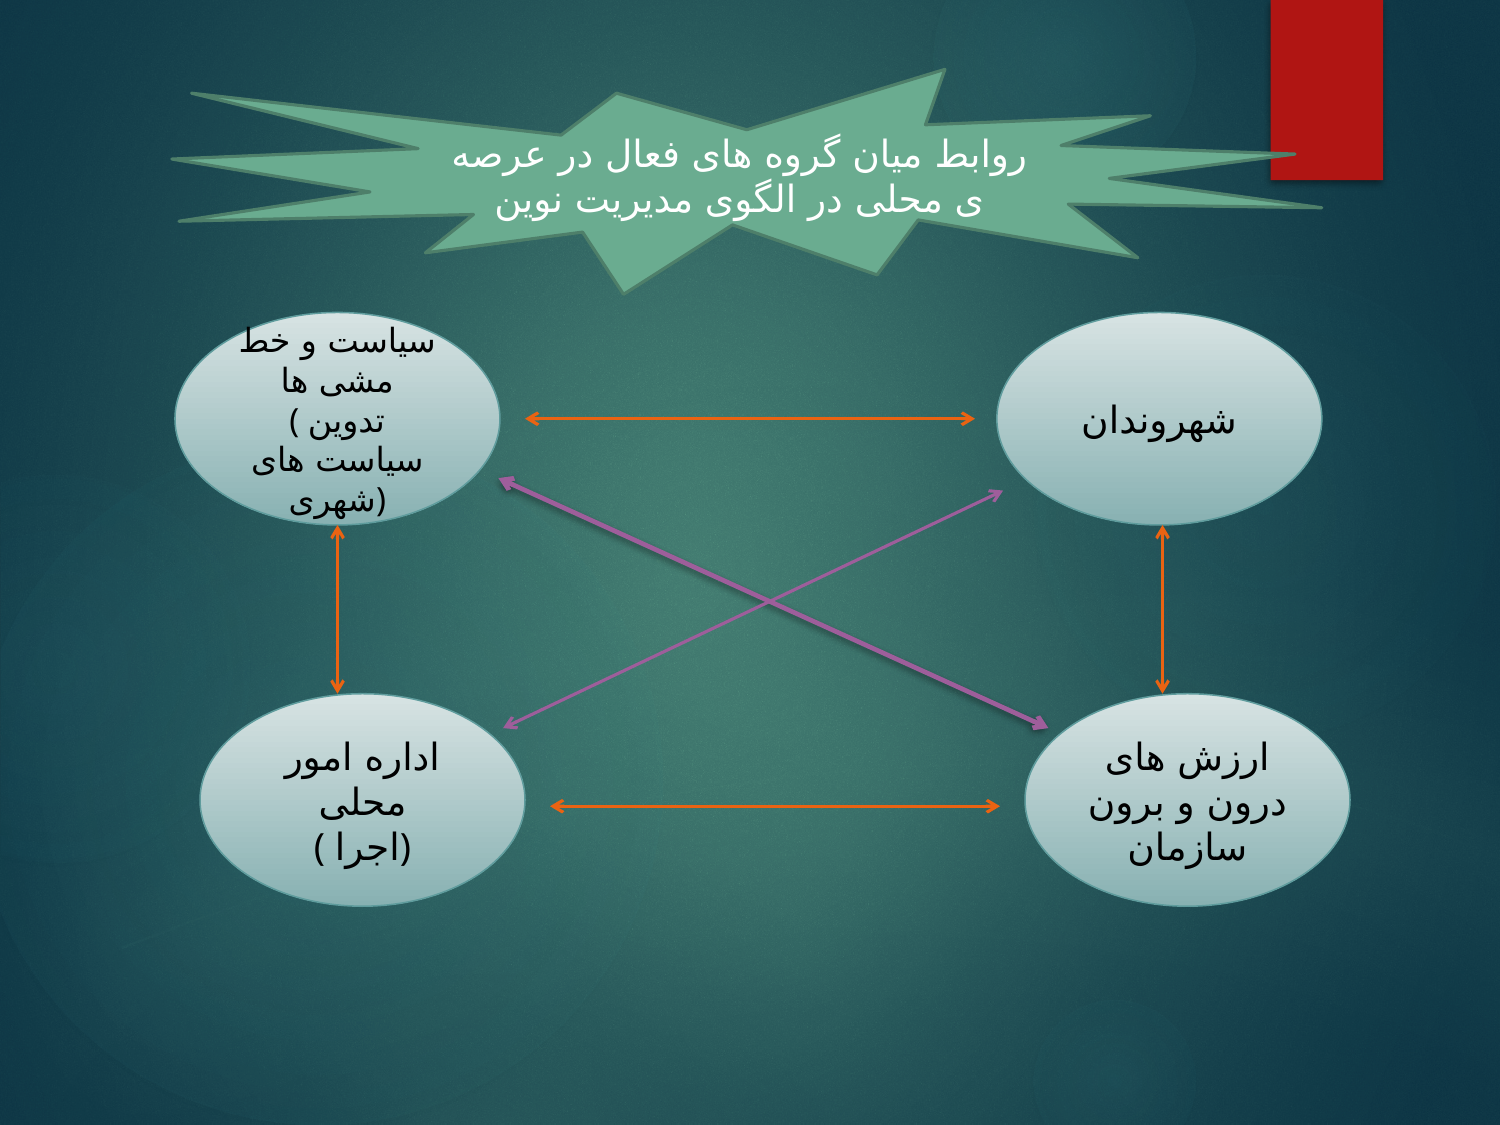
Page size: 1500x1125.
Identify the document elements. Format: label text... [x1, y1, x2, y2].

text_box اداره امور محلی ( اجرا) [199, 692, 526, 907]
text_box روابط میان گروه های فعال در عرصه ی محلی در الگوی مدیریت نوین [170, 67, 1324, 296]
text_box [502, 490, 1004, 729]
text_box سیاست و خط مشی ها ( تدوین سیاست های شهری) [174, 311, 501, 526]
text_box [498, 477, 1049, 729]
text_box ارزش های درون و برون سازمان [1024, 692, 1351, 907]
text_box شهروندان [996, 311, 1323, 526]
